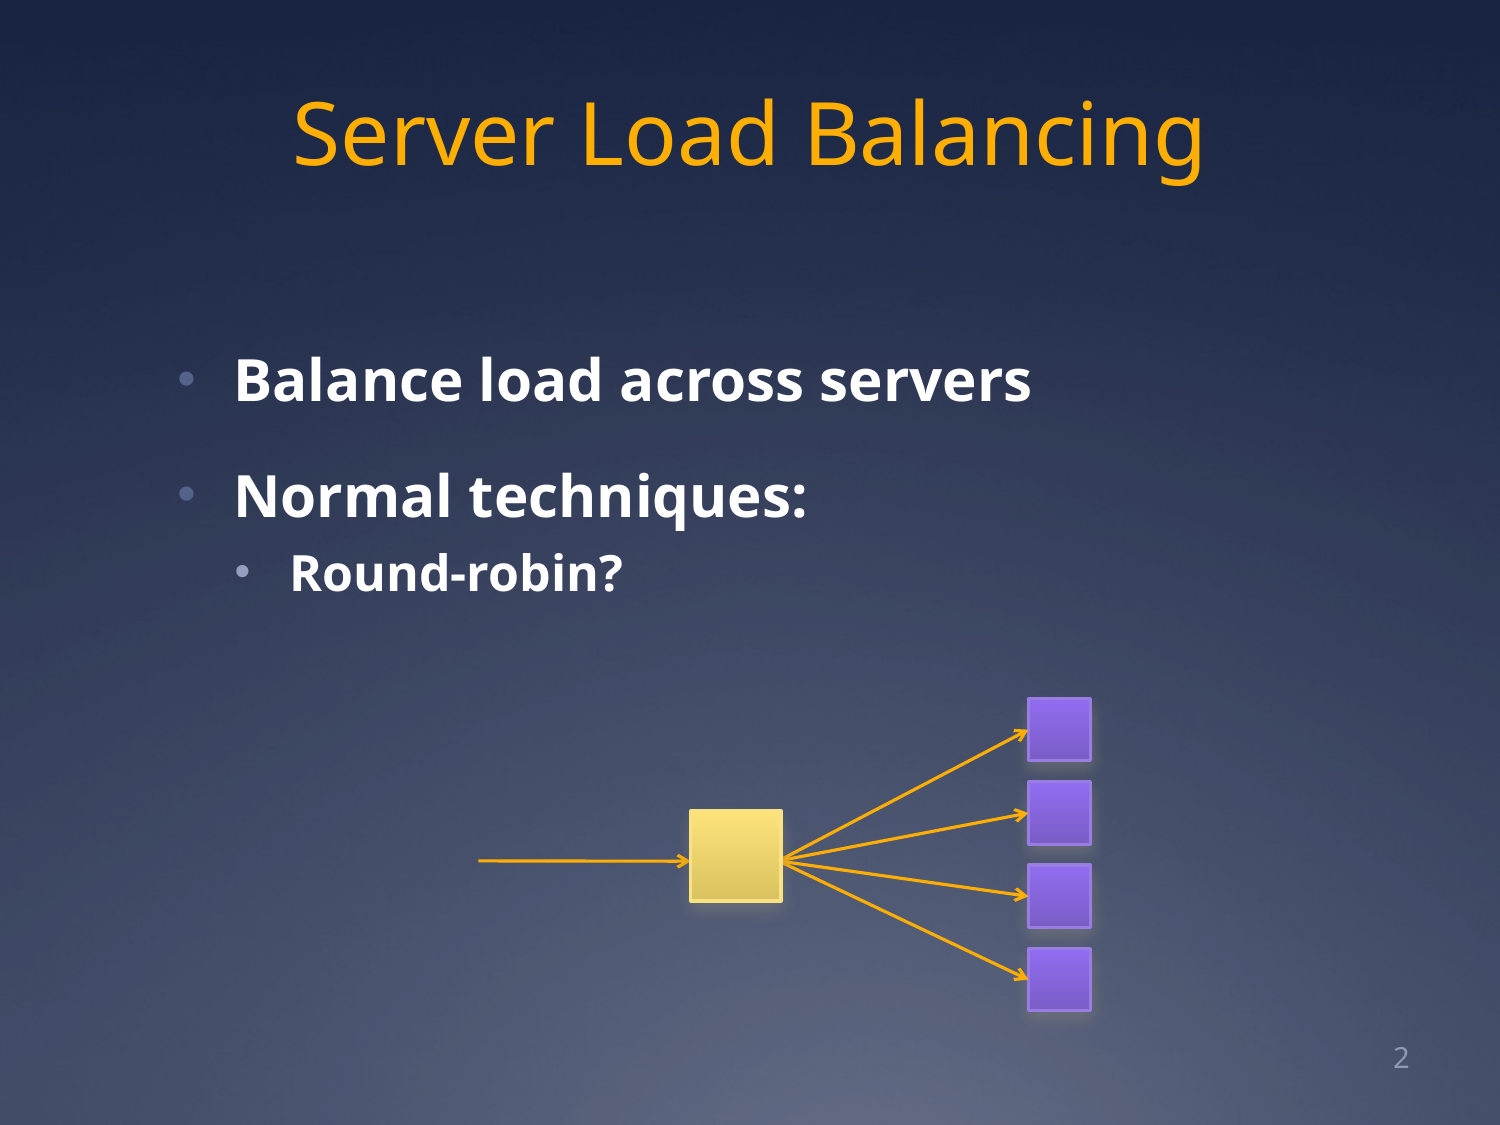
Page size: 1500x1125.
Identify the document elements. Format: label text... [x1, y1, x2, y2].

title Server Load Balancing [100, 70, 1400, 200]
list Balance load across servers Normal techniques: Round-robin? [162, 335, 1338, 1005]
slide_number 2 [1325, 1029, 1425, 1090]
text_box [477, 697, 1092, 1012]
